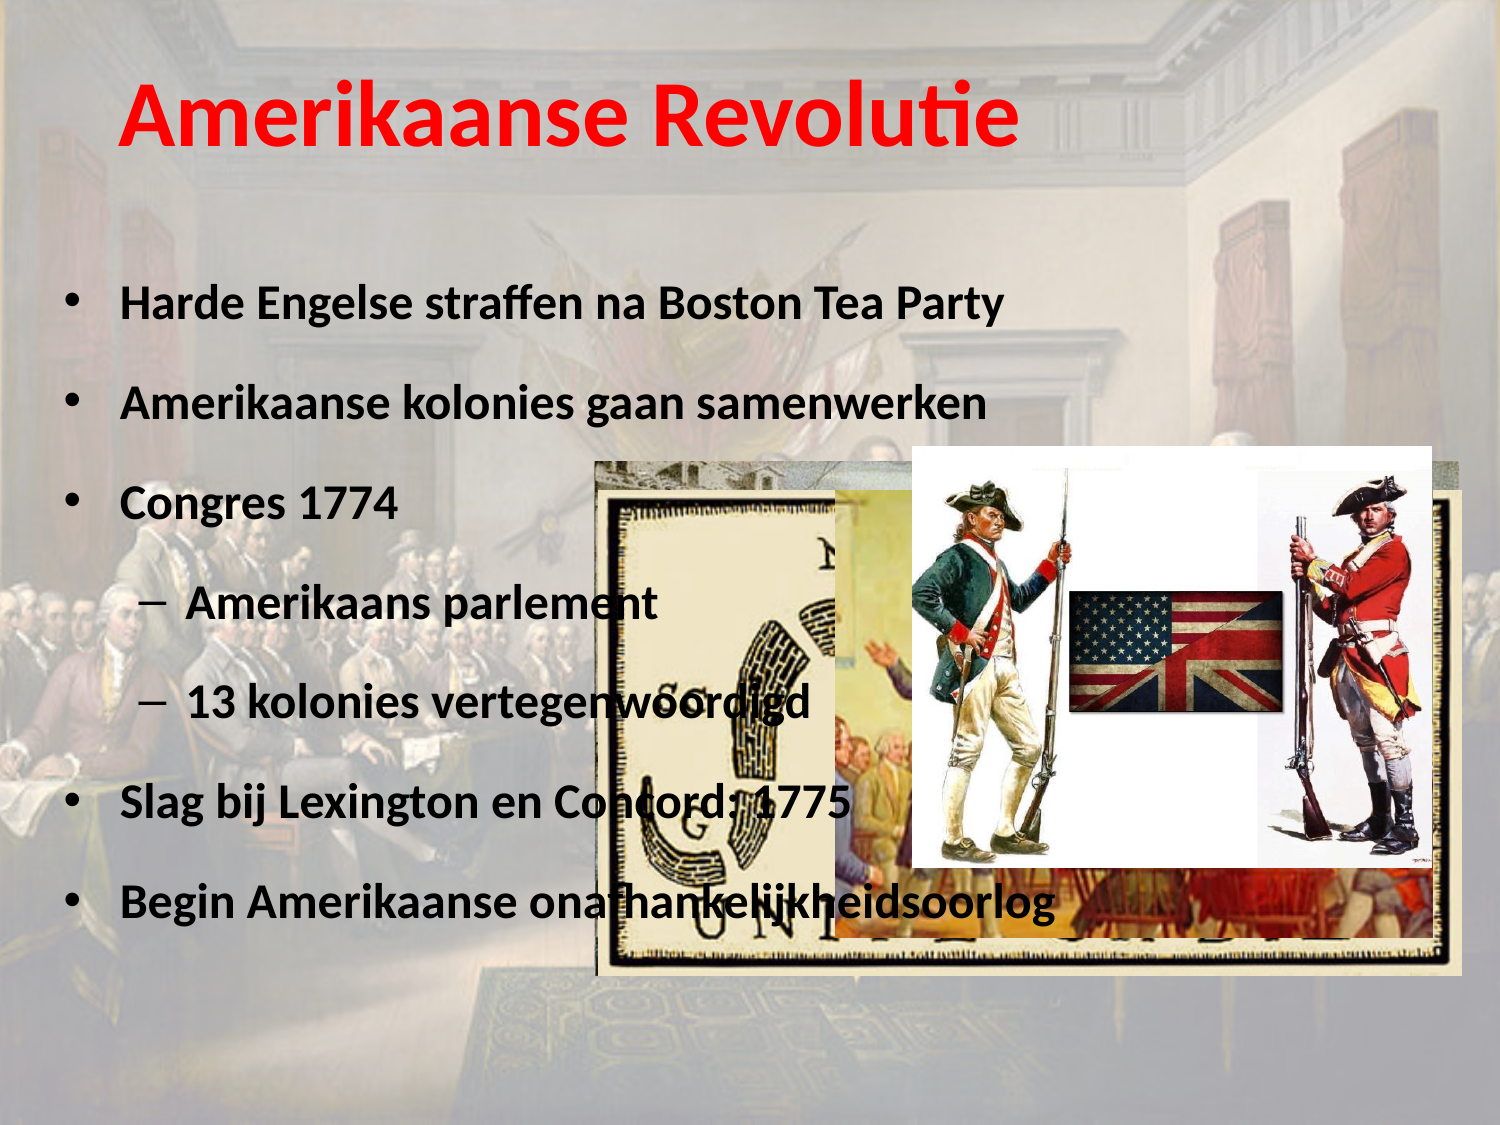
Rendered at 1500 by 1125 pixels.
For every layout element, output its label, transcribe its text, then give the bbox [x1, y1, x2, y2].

text_box Harde Engelse straffen na Boston Tea Party Amerikaanse kolonies gaan samenwerken Congres 1774 Amerikaans parlement 13 kolonies vertegenwoordigd Slag bij Lexington en Concord: 1775 Begin Amerikaanse onafhankelijkheidsoorlog [48, 231, 1093, 1002]
text_box Amerikaanse Revolutie [74, 44, 1065, 197]
picture [594, 446, 1462, 977]
